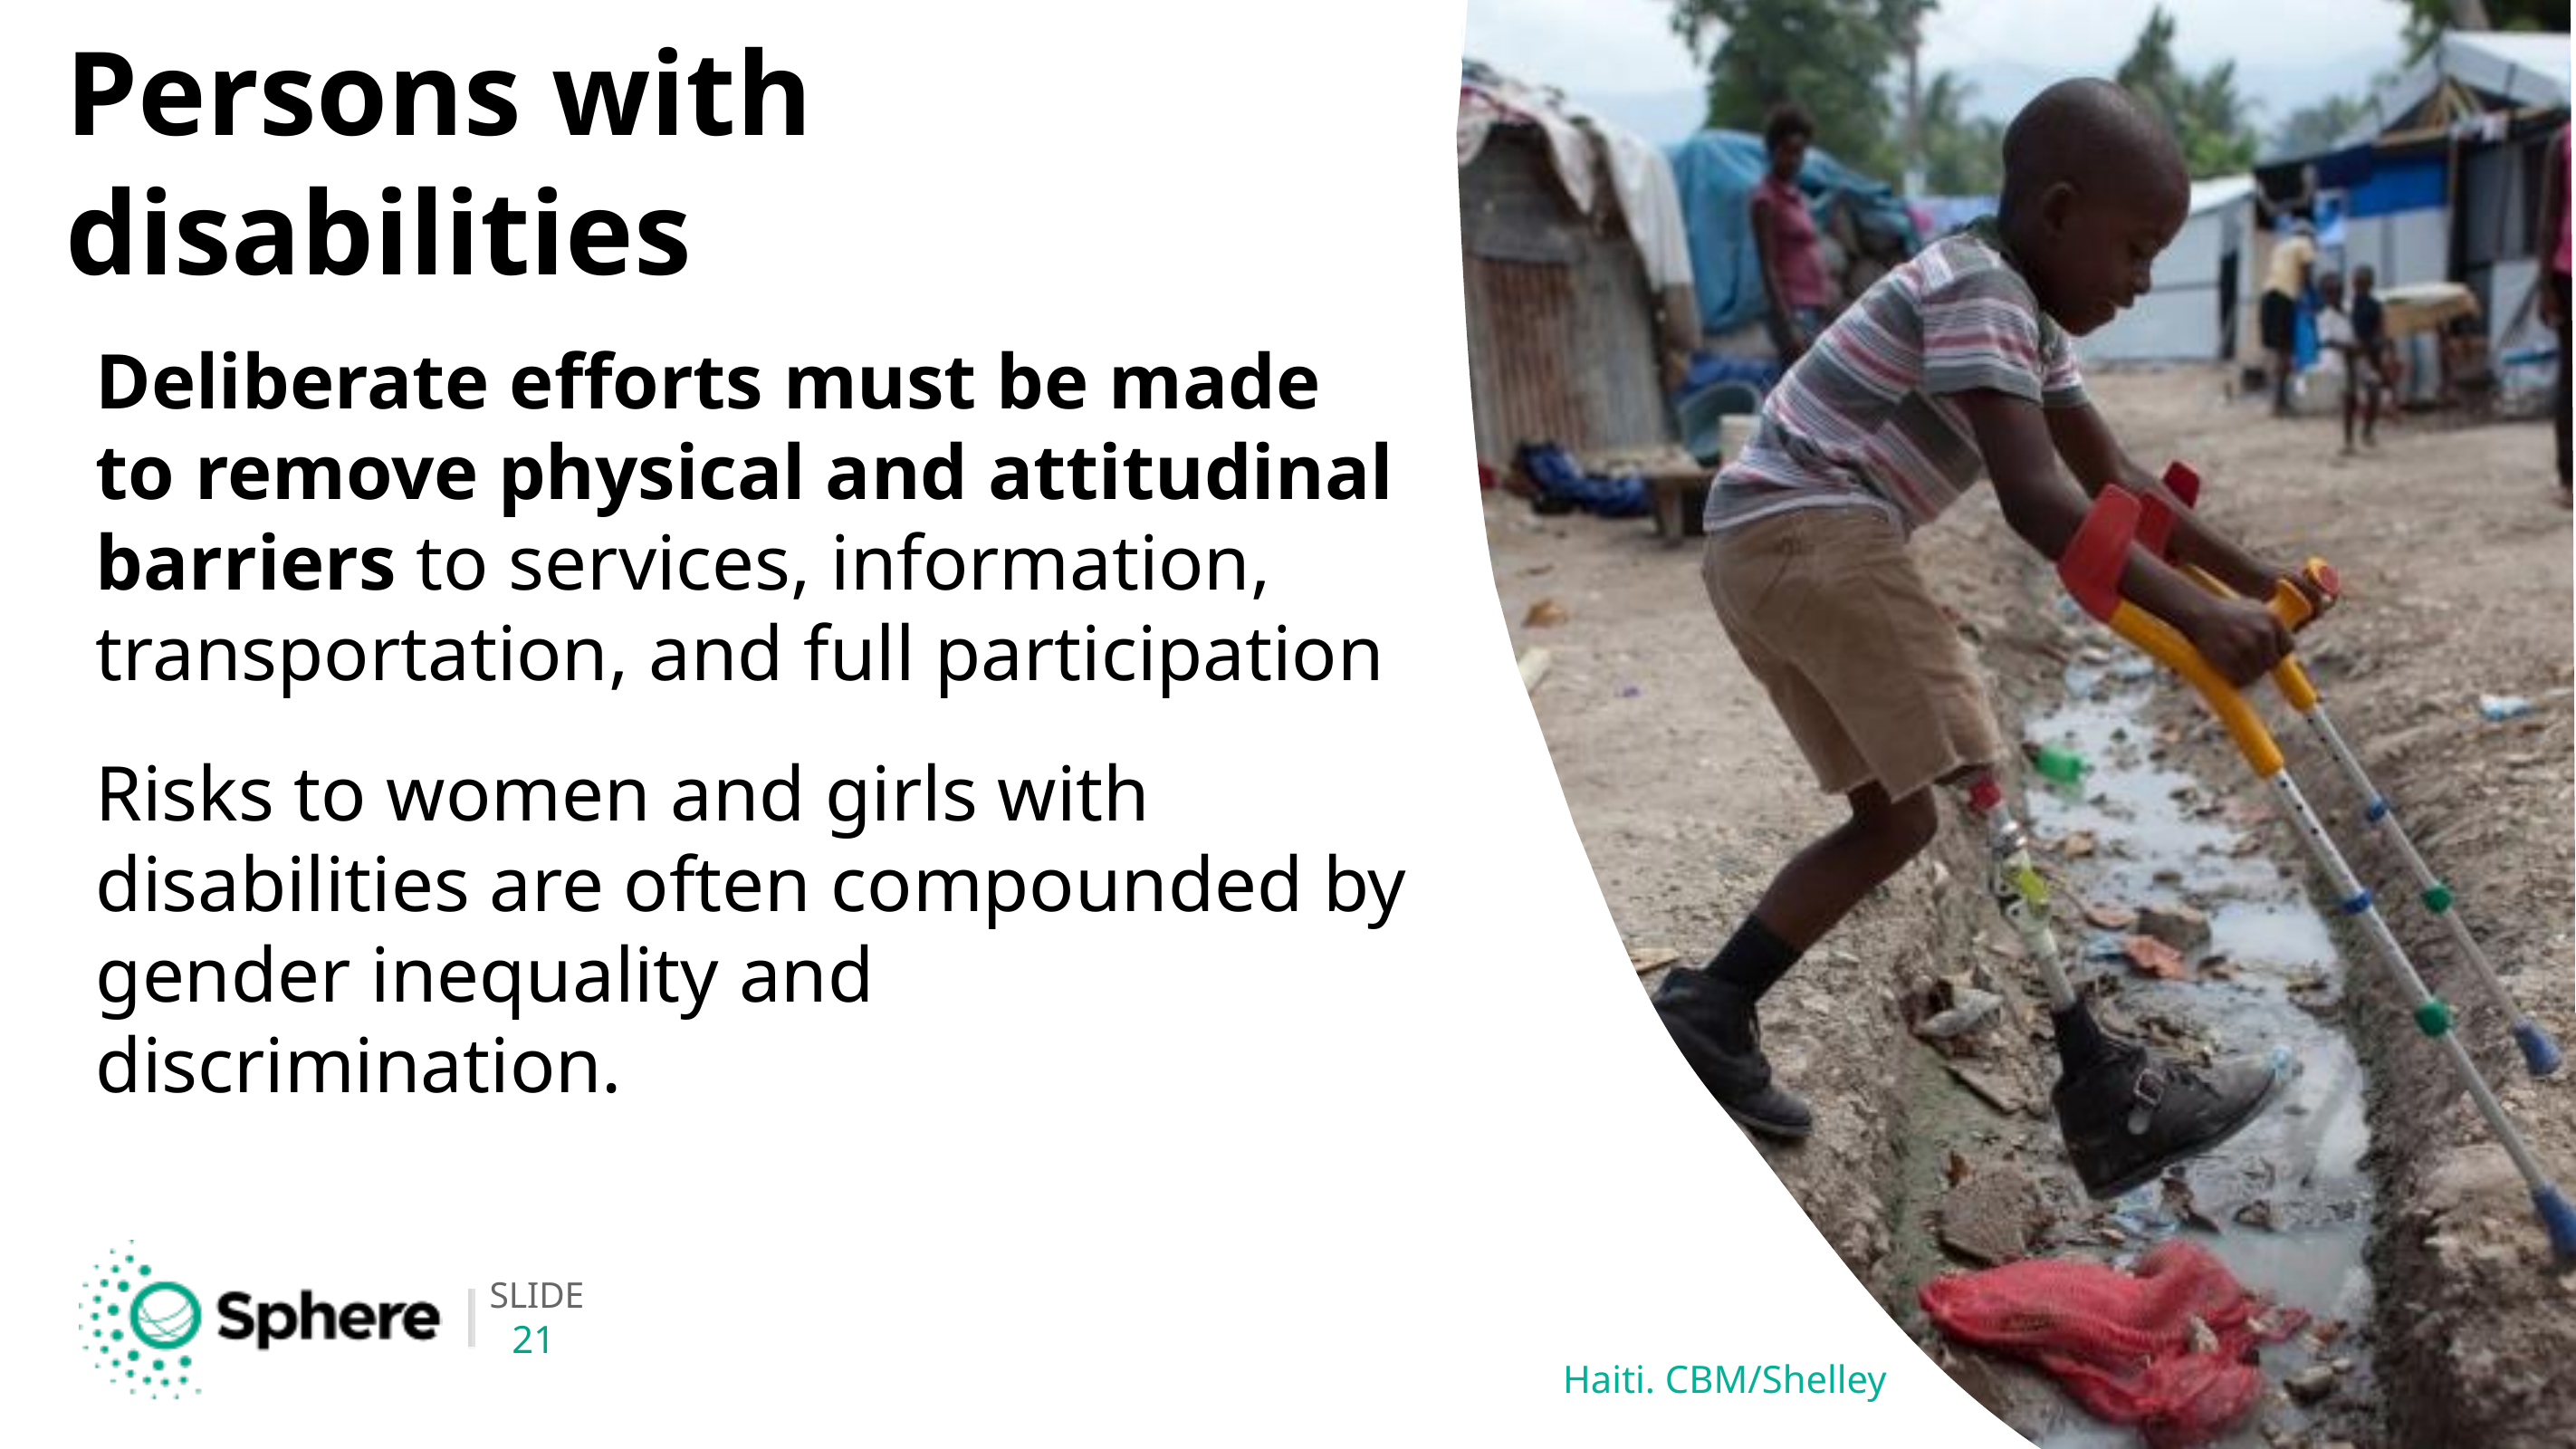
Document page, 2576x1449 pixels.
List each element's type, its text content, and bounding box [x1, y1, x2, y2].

picture [79, 1240, 443, 1402]
slide_number 21 [503, 1307, 568, 1369]
picture [468, 1289, 479, 1349]
list Deliberate efforts must be made to remove physical and attitudinal barriers to services, information, transportation, and full participation Risks to women and girls with disabilities are often compounded by gender inequality and discrimination. [87, 324, 1427, 960]
title Persons with disabilities [57, 11, 1333, 309]
picture [1456, 0, 2576, 1449]
